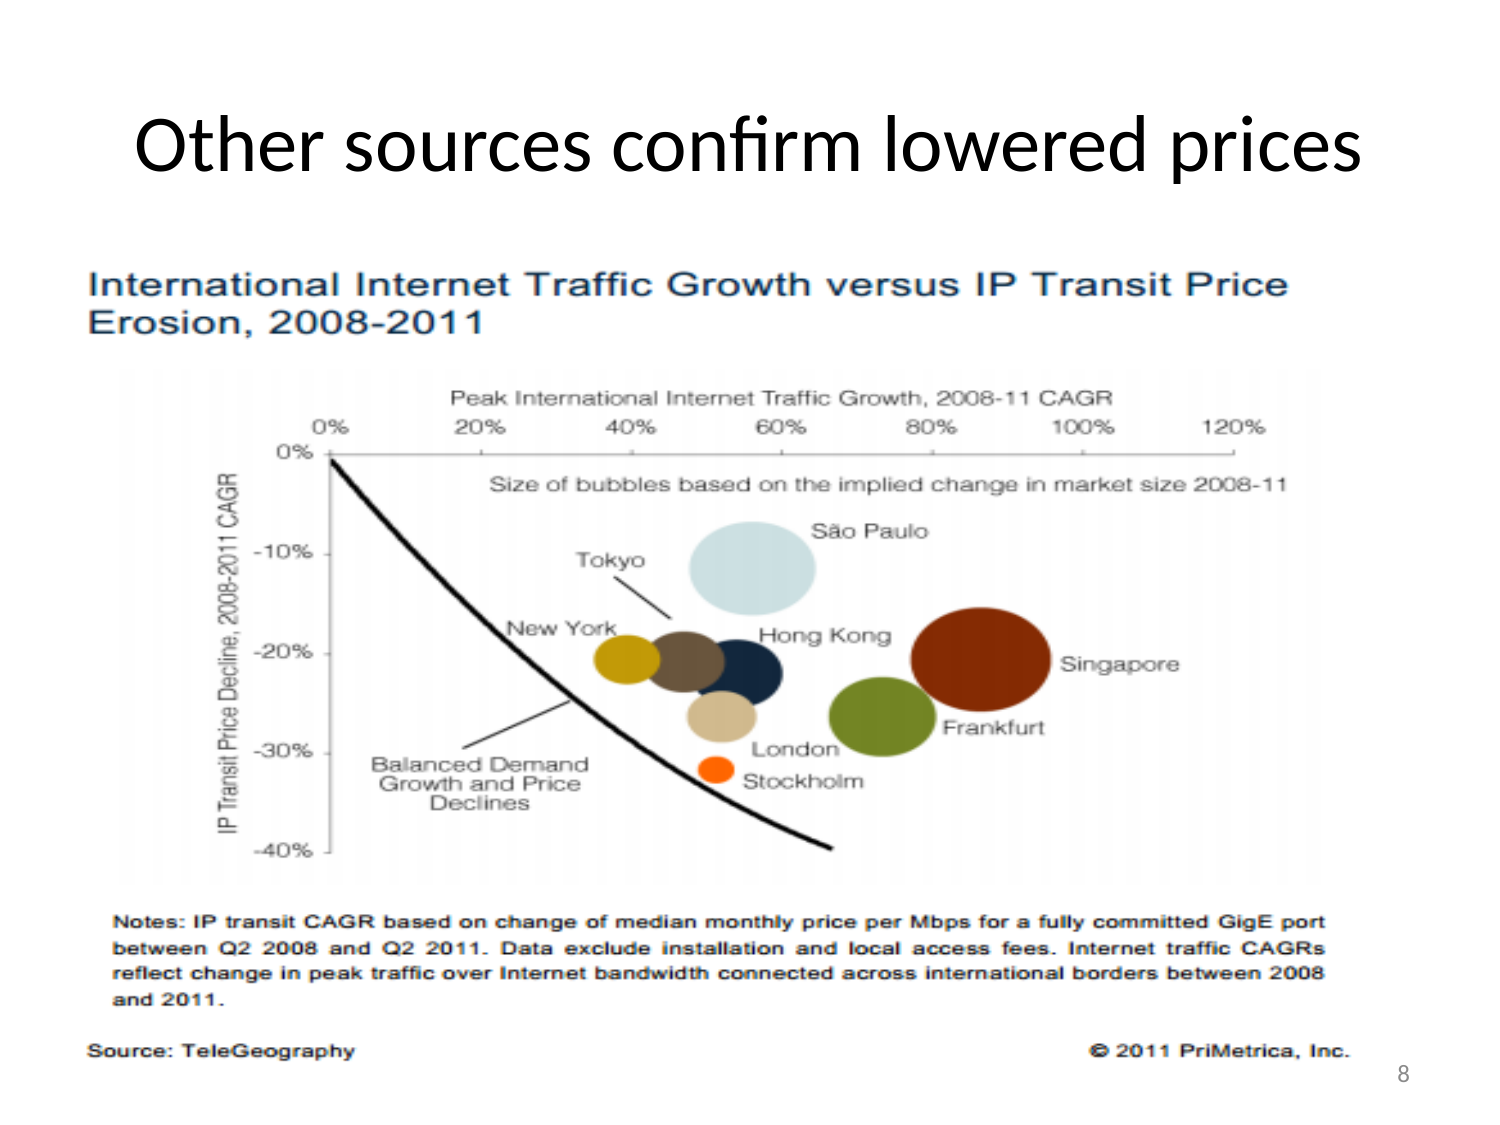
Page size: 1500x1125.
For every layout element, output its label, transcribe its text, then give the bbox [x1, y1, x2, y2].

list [74, 262, 1388, 1063]
slide_number 8 [1074, 1042, 1425, 1103]
title Other sources confirm lowered prices [75, 45, 1425, 233]
